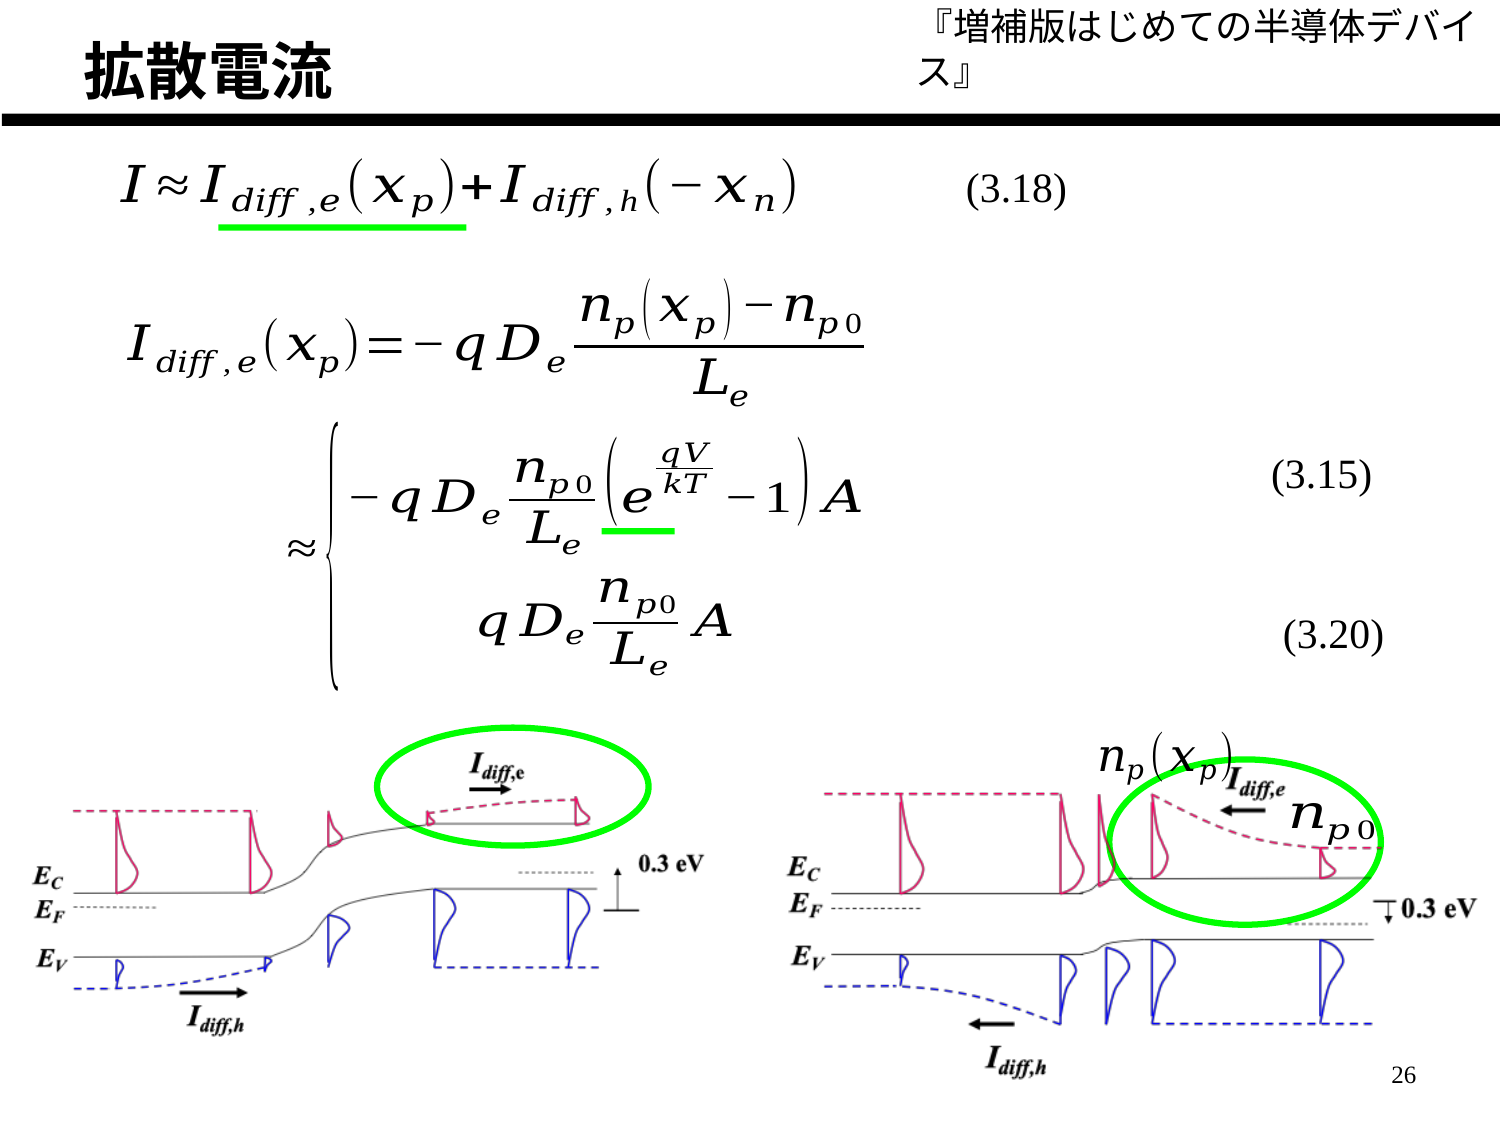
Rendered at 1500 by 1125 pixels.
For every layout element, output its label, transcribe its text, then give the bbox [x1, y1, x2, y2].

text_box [285, 420, 1400, 694]
picture [17, 734, 720, 1052]
text_box (3.18) [951, 153, 1083, 219]
text_box 『増補版はじめての半導体デバイス』 [900, 0, 1500, 101]
text_box [456, 727, 570, 733]
title 拡散電流 [68, 37, 1500, 102]
picture [771, 747, 1495, 1095]
